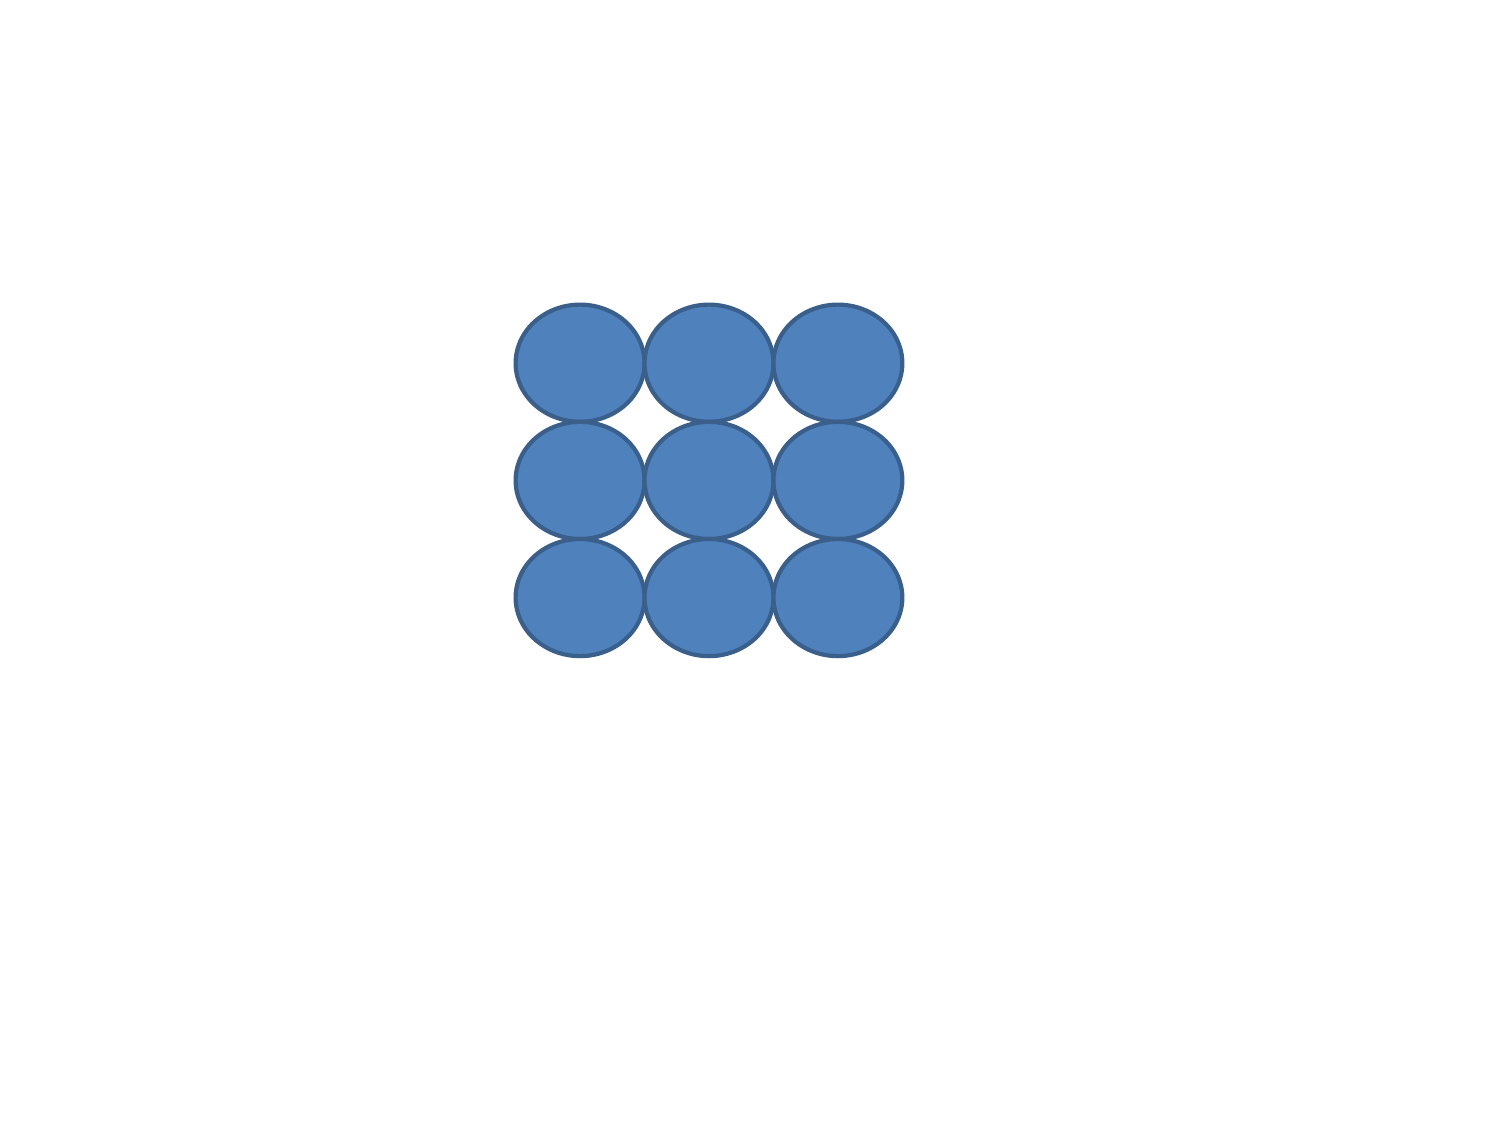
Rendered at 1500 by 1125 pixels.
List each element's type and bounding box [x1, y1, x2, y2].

text_box [642, 302, 773, 422]
text_box [513, 419, 644, 539]
text_box [642, 536, 773, 659]
text_box [642, 419, 773, 539]
text_box [771, 536, 905, 659]
text_box [513, 302, 645, 422]
text_box [771, 302, 905, 422]
text_box [771, 419, 905, 539]
text_box [513, 536, 644, 659]
